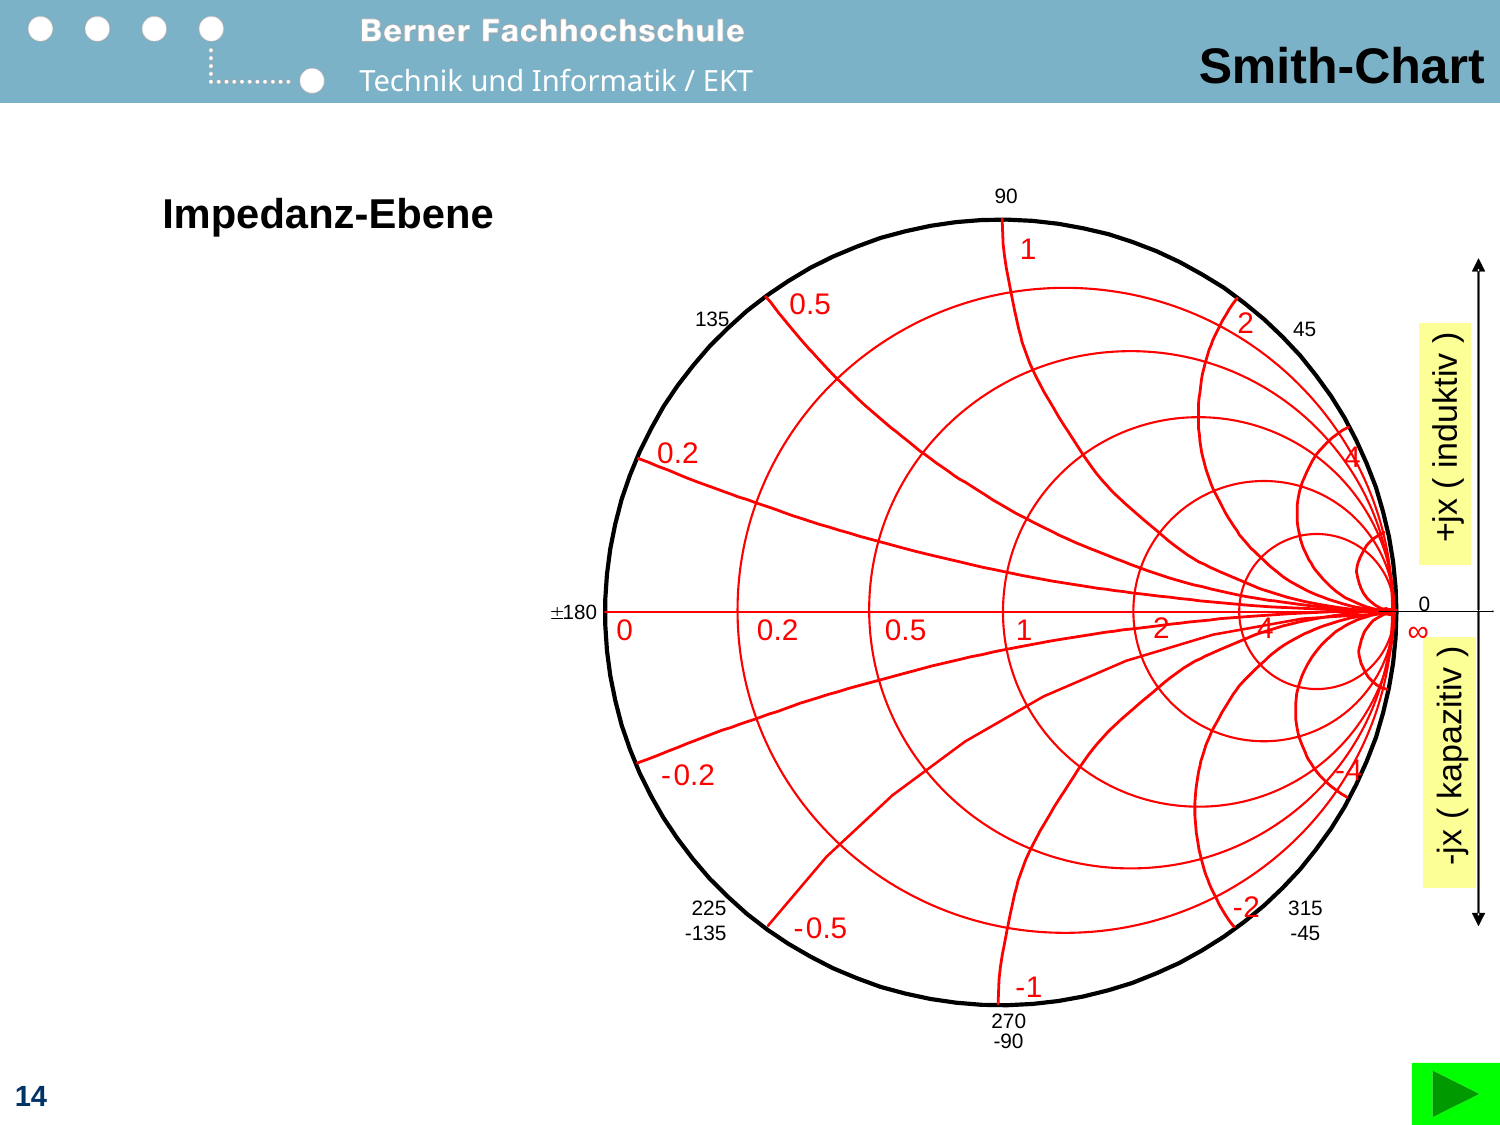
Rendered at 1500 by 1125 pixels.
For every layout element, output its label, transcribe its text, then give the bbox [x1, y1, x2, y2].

picture [0, 0, 1500, 111]
text_box Impedanz-Ebene [147, 184, 525, 245]
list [530, 149, 1500, 1125]
title Smith-Chart [643, 0, 1500, 102]
